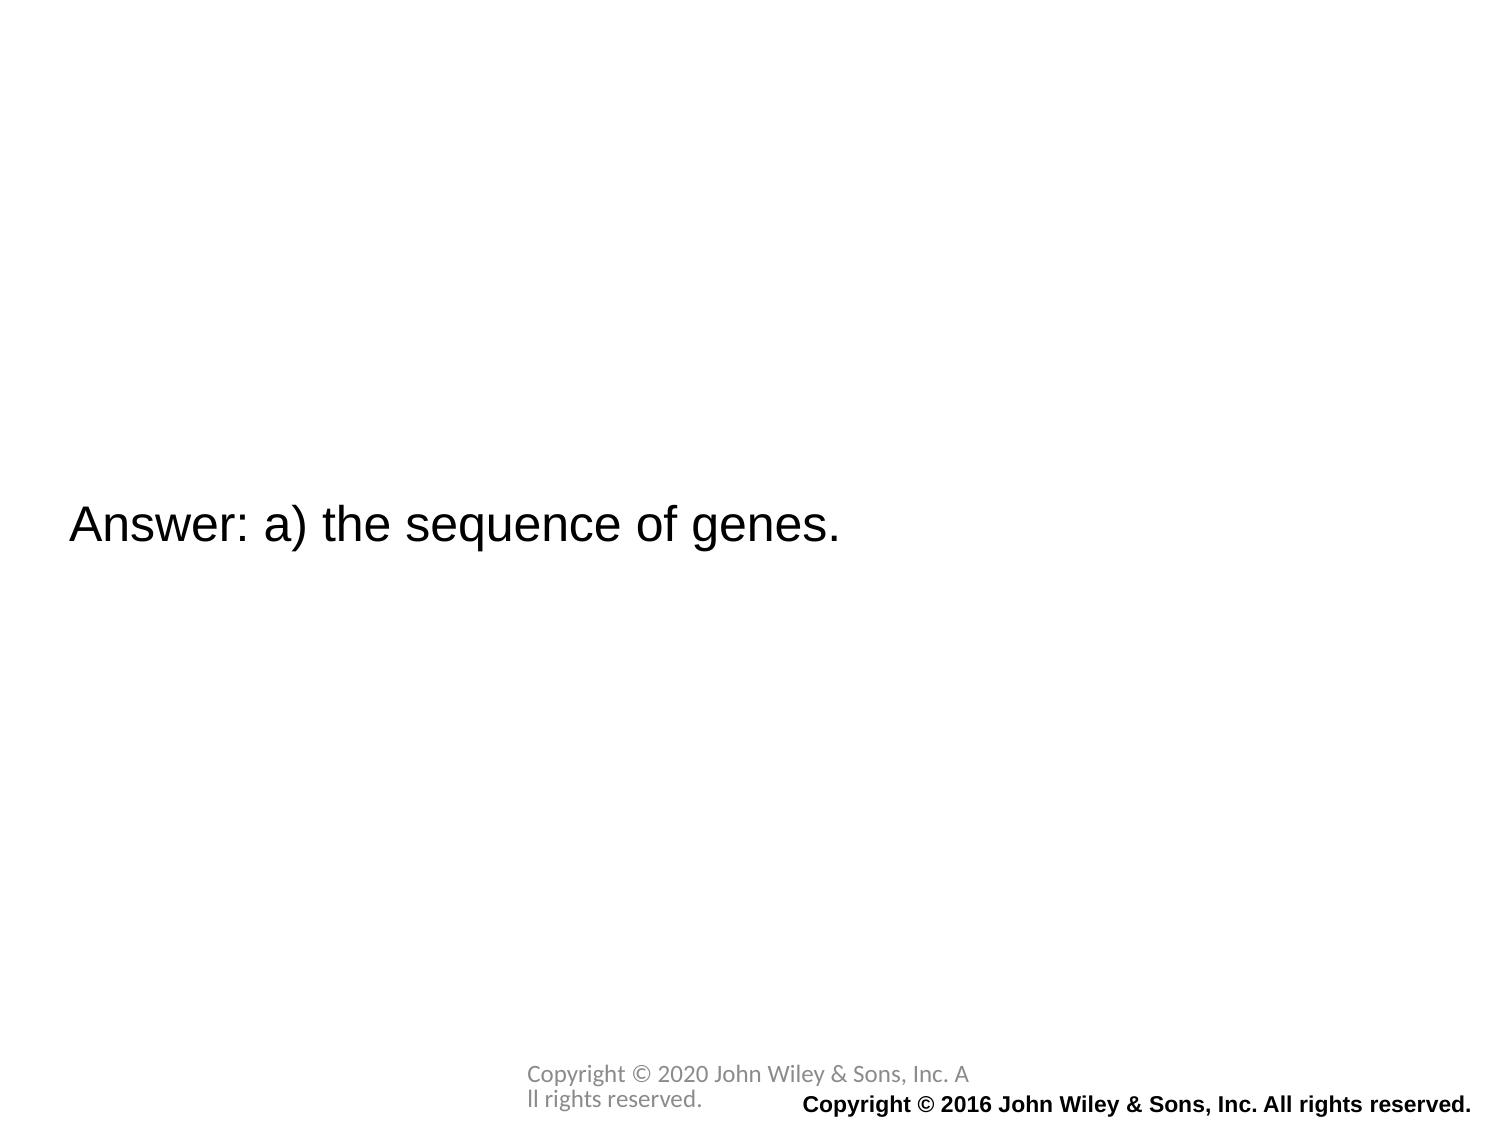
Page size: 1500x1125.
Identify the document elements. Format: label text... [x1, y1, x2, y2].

footer Copyright © 2020 John Wiley & Sons, Inc. All rights reserved. [512, 1042, 988, 1103]
text_box Copyright © 2016 John Wiley & Sons, Inc. All rights reserved. [512, 1065, 1488, 1125]
text_box Answer: a) the sequence of genes. [54, 483, 1466, 559]
